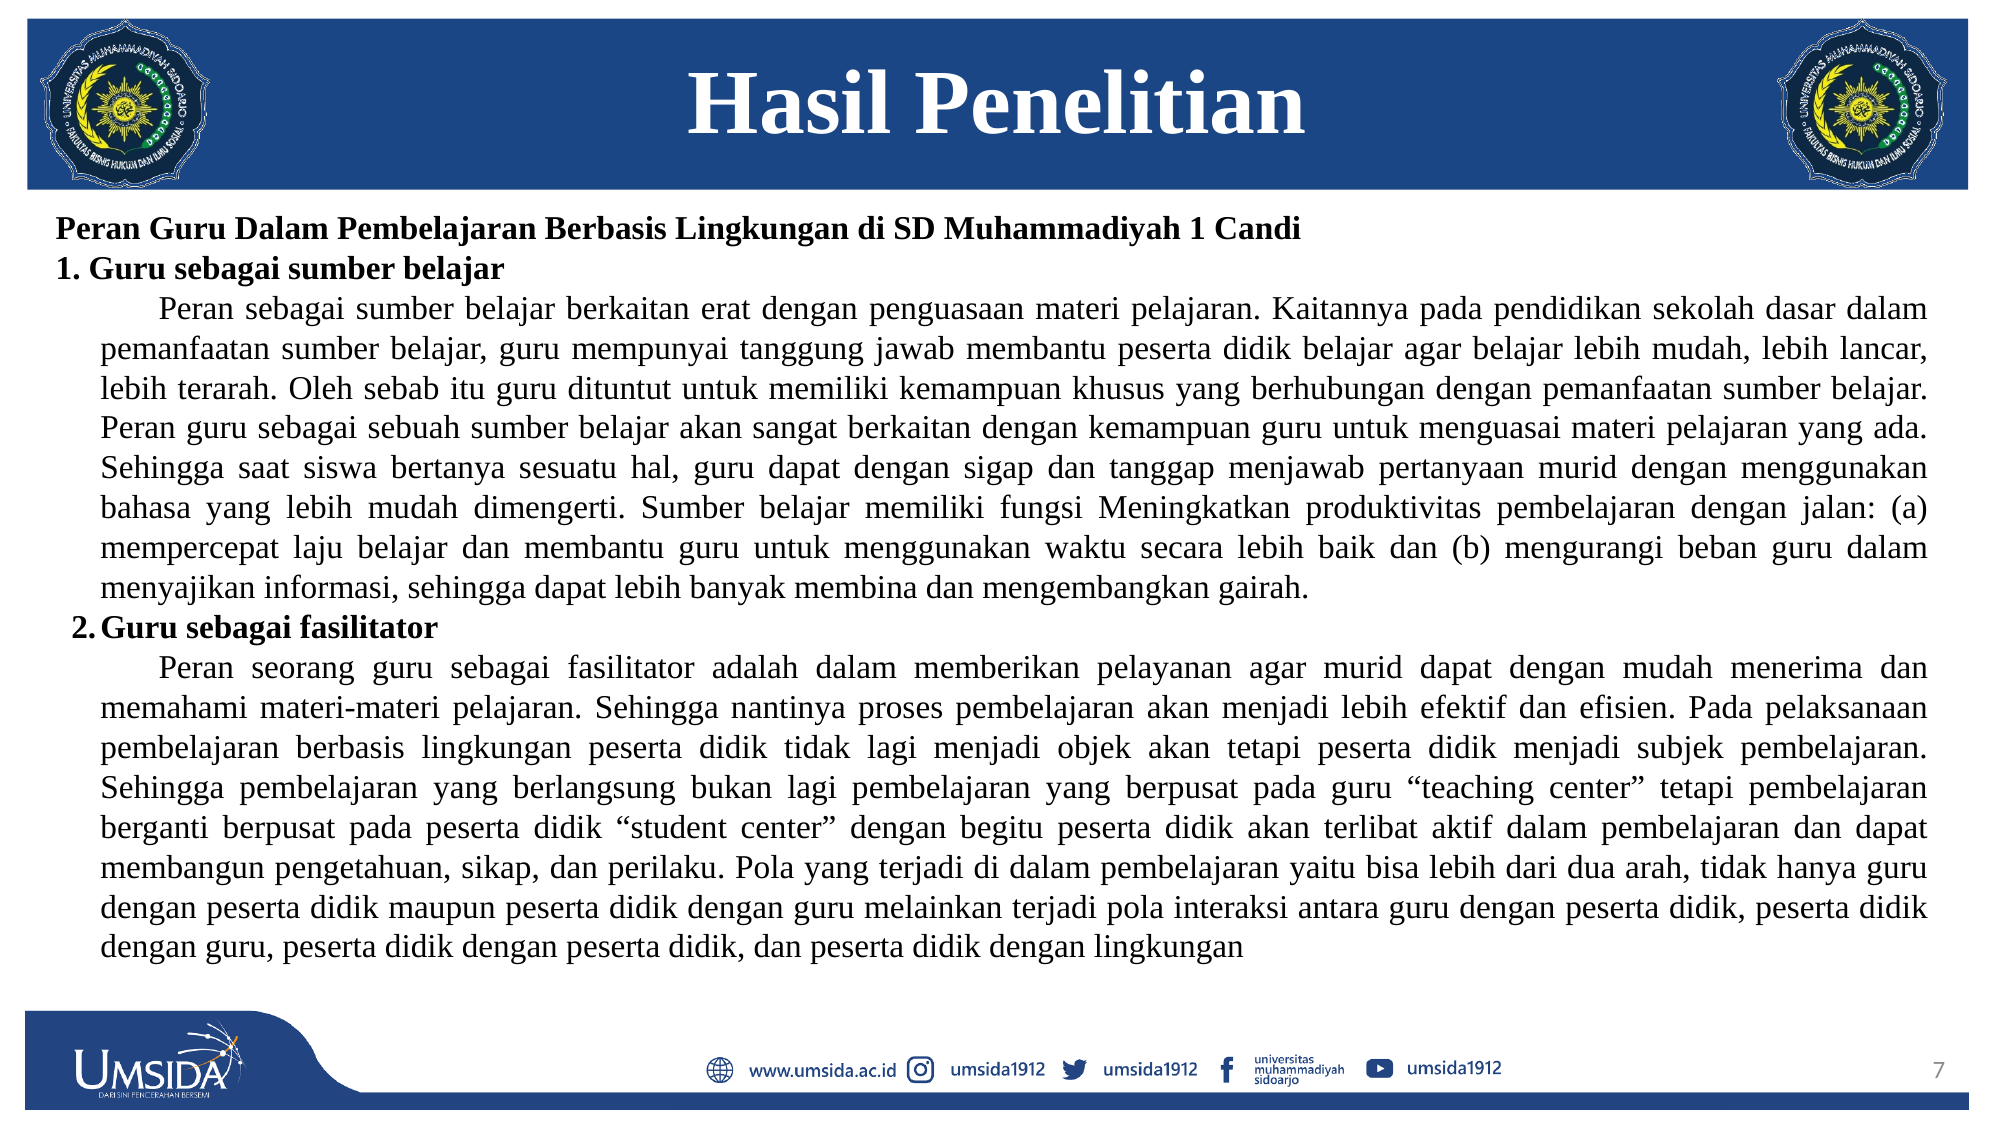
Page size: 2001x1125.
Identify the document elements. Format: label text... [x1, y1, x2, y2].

text_box Hasil Penelitian [27, 18, 1969, 190]
text_box Peran Guru Dalam Pembelajaran Berbasis Lingkungan di SD Muhammadiyah 1 Candi 1. Guru sebagai sumber belajar Peran sebagai sumber belajar berkaitan erat dengan penguasaan materi pelajaran. Kaitannya pada pendidikan sekolah dasar dalam pemanfaatan sumber belajar, guru mempunyai tanggung jawab membantu peserta didik belajar agar belajar lebih mudah, lebih lancar, lebih terarah. Oleh sebab itu guru dituntut untuk memiliki kemampuan khusus yang berhubungan dengan pemanfaatan sumber belajar. Peran guru sebagai sebuah sumber belajar akan sangat berkaitan dengan kemampuan guru untuk menguasai materi pelajaran yang ada. Sehingga saat siswa bertanya sesuatu hal, guru dapat dengan sigap dan tanggap menjawab pertanyaan murid dengan menggunakan bahasa yang lebih mudah dimengerti. Sumber belajar memiliki fungsi Meningkatkan produktivitas pembelajaran dengan jalan: (a) mempercepat laju belajar dan membantu guru untuk menggunakan waktu secara lebih baik dan (b) mengurangi beban guru dalam menyajikan informasi, sehingga dapat lebih banyak membina dan mengembangkan gairah. 2. Guru sebagai fasilitator Peran seorang guru sebagai fasilitator adalah dalam memberikan pelayanan agar murid dapat dengan mudah menerima dan memahami materi-materi pelajaran. Sehingga nantinya proses pembelajaran akan menjadi lebih efektif dan efisien. Pada pelaksanaan pembelajaran berbasis lingkungan peserta didik tidak lagi menjadi objek akan tetapi peserta didik menjadi subjek pembelajaran. Sehingga pembelajaran yang berlangsung bukan lagi pembelajaran yang berpusat pada guru “teaching center” tetapi pembelajaran berganti berpusat pada peserta didik “student center” dengan begitu peserta didik akan terlibat aktif dalam pembelajaran dan dapat membangun pengetahuan, sikap, dan perilaku. Pola yang terjadi di dalam pembelajaran yaitu bisa lebih dari dua arah, tidak hanya guru dengan peserta didik maupun peserta didik dengan guru melainkan terjadi pola interaksi antara guru dengan peserta didik, peserta didik dengan guru, peserta didik dengan peserta didik, dan peserta didik dengan lingkungan [40, 198, 1947, 1012]
picture [25, 16, 1969, 1110]
